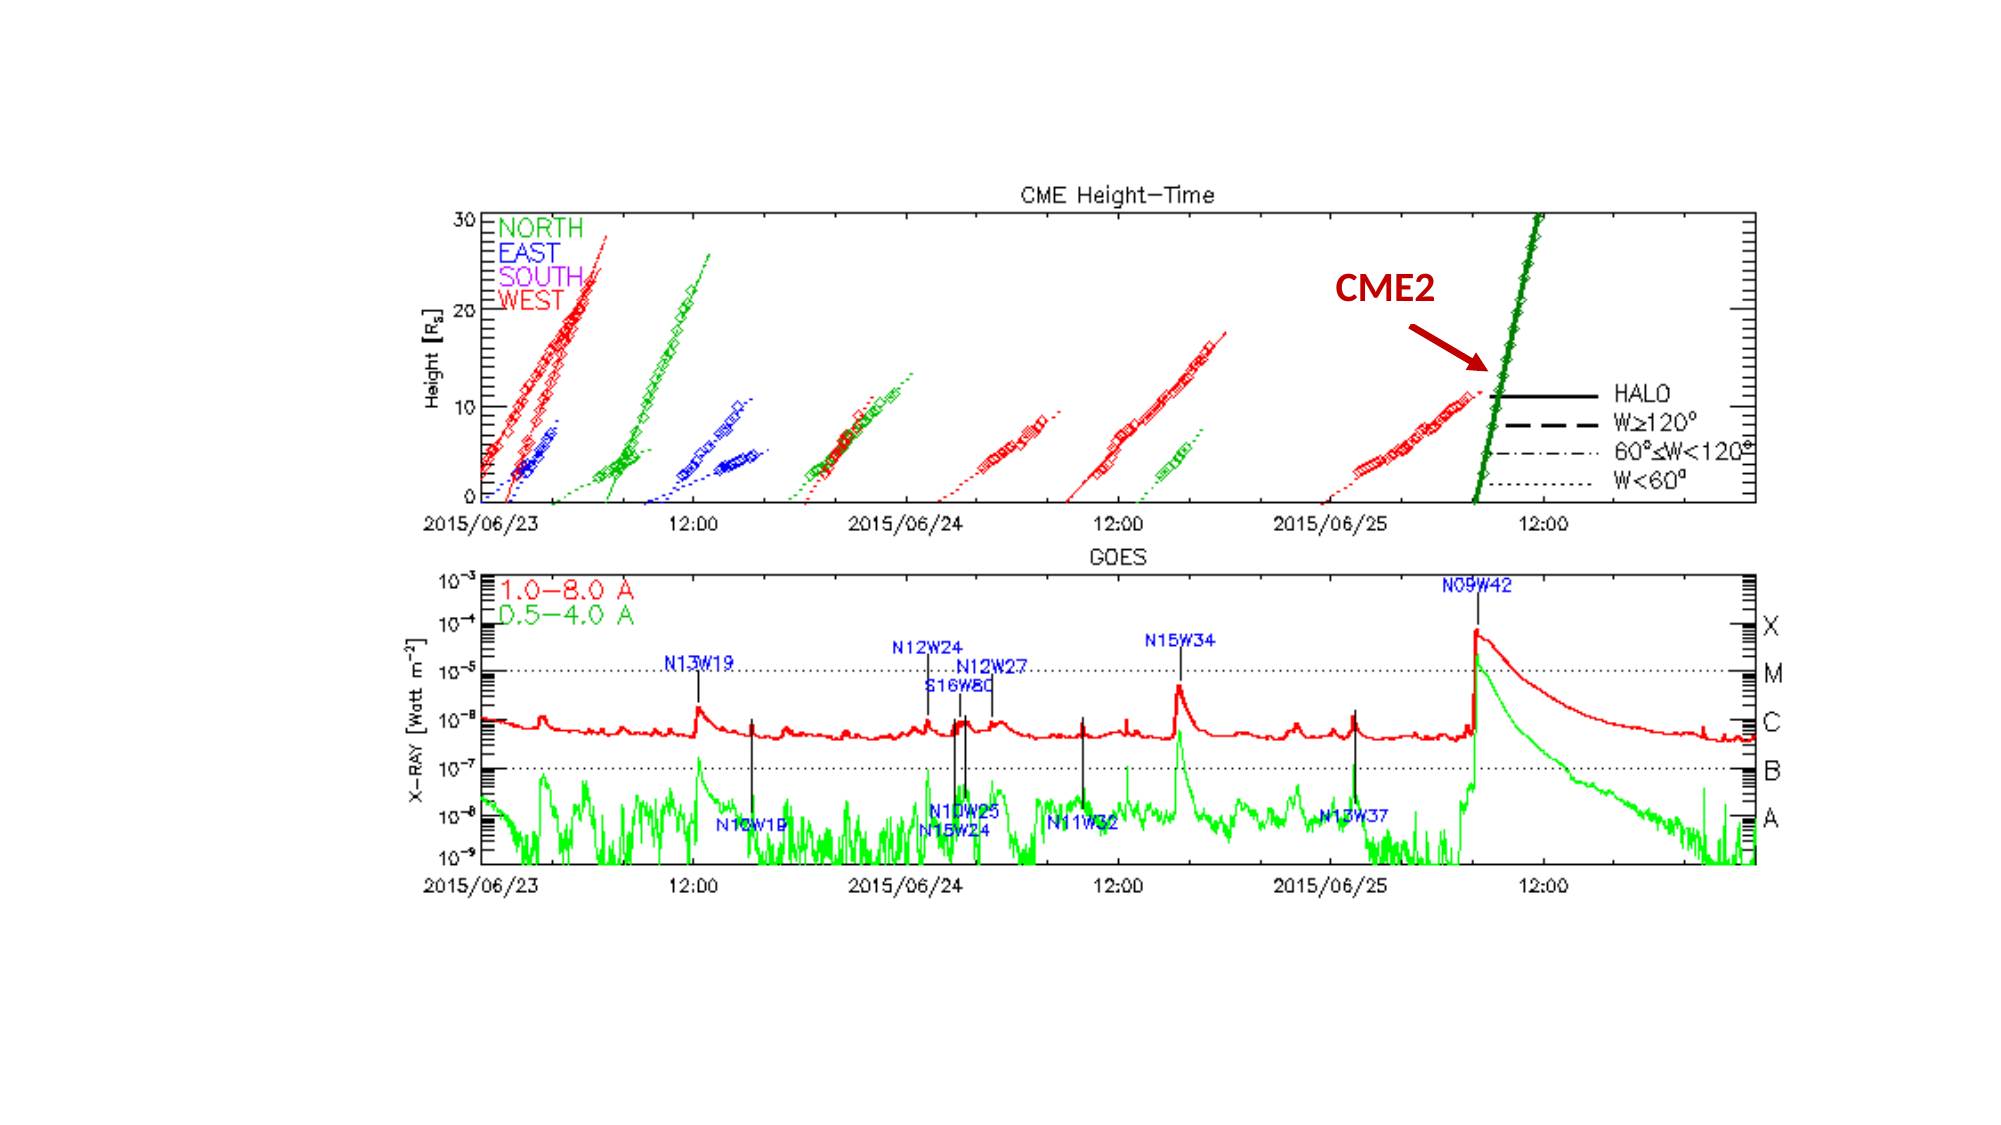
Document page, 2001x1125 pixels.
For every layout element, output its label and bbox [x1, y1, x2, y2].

text_box [1409, 325, 1489, 372]
picture [374, 181, 1798, 902]
